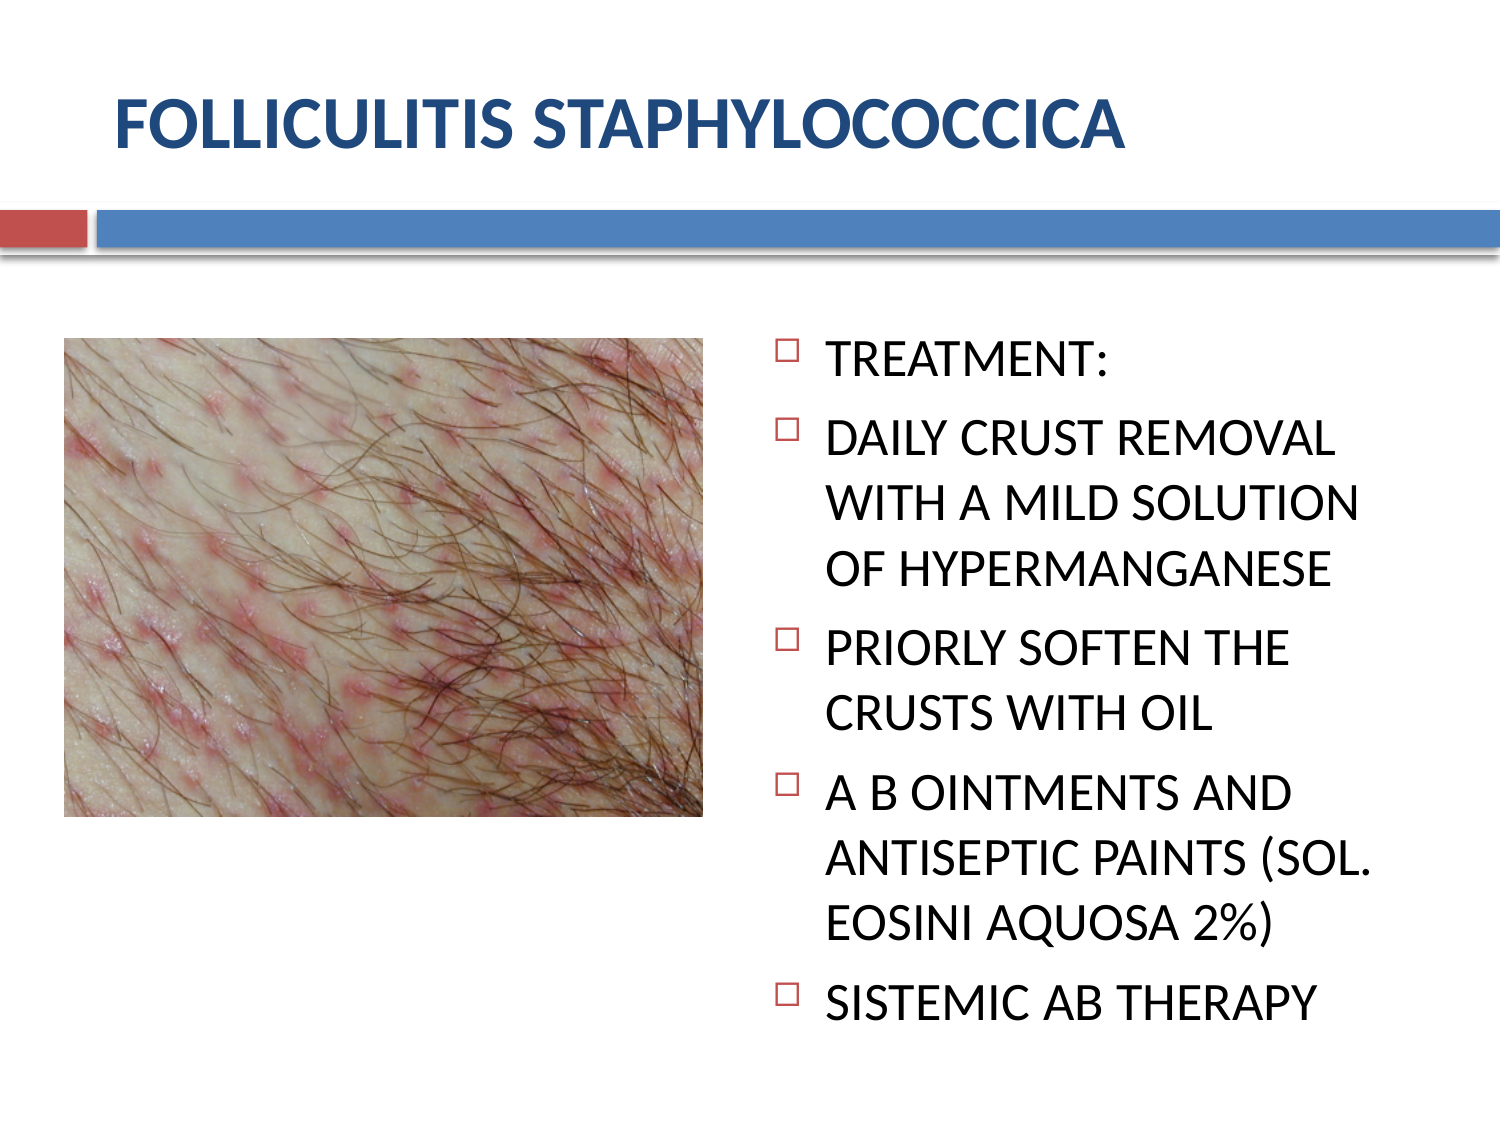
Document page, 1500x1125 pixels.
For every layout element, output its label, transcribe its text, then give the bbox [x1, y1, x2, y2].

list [64, 337, 703, 817]
title FOLLICULITIS STAPHYLOCOCCICA [99, 37, 1438, 200]
list TREATMENT: DAILY CRUST REMOVAL WITH A MILD SOLUTION OF HYPERMANGANESE PRIORLY SOFTEN THE CRUSTS WITH OIL A B OINTMENTS AND ANTISEPTIC PAINTS (SOL. EOSINI AQUOSA 2%) SISTEMIC AB THERAPY [758, 314, 1441, 1088]
